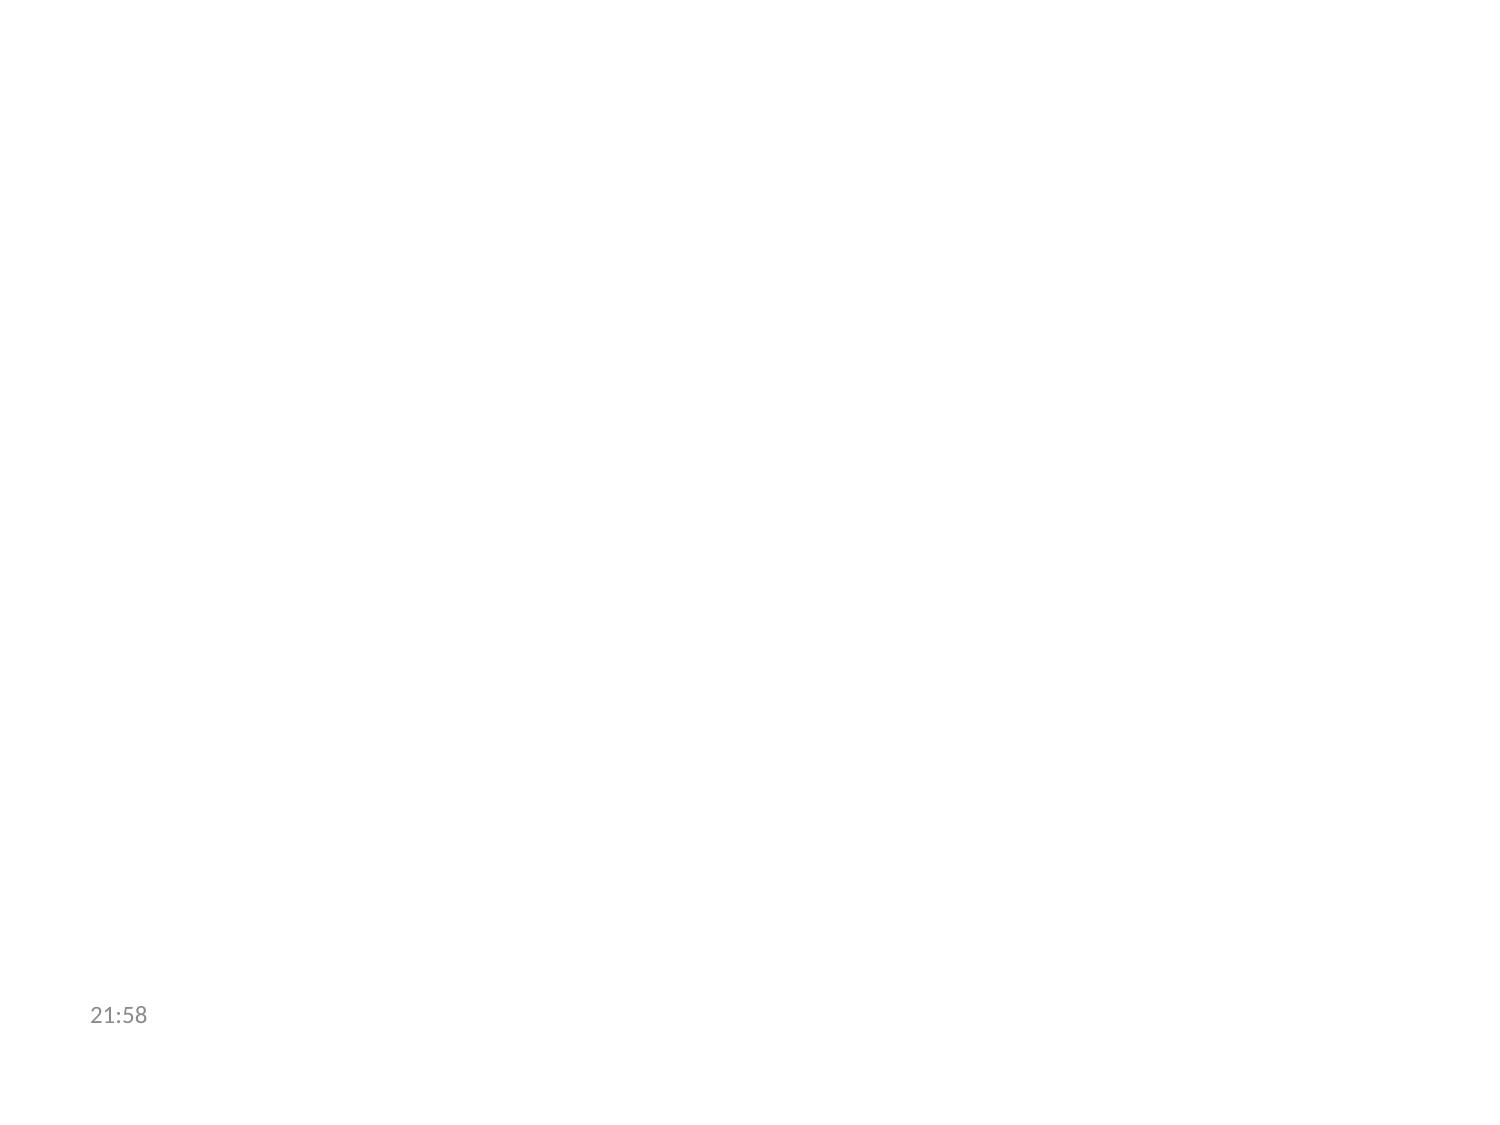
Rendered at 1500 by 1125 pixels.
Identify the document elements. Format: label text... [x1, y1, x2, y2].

text_box 15:35 [75, 983, 425, 1044]
